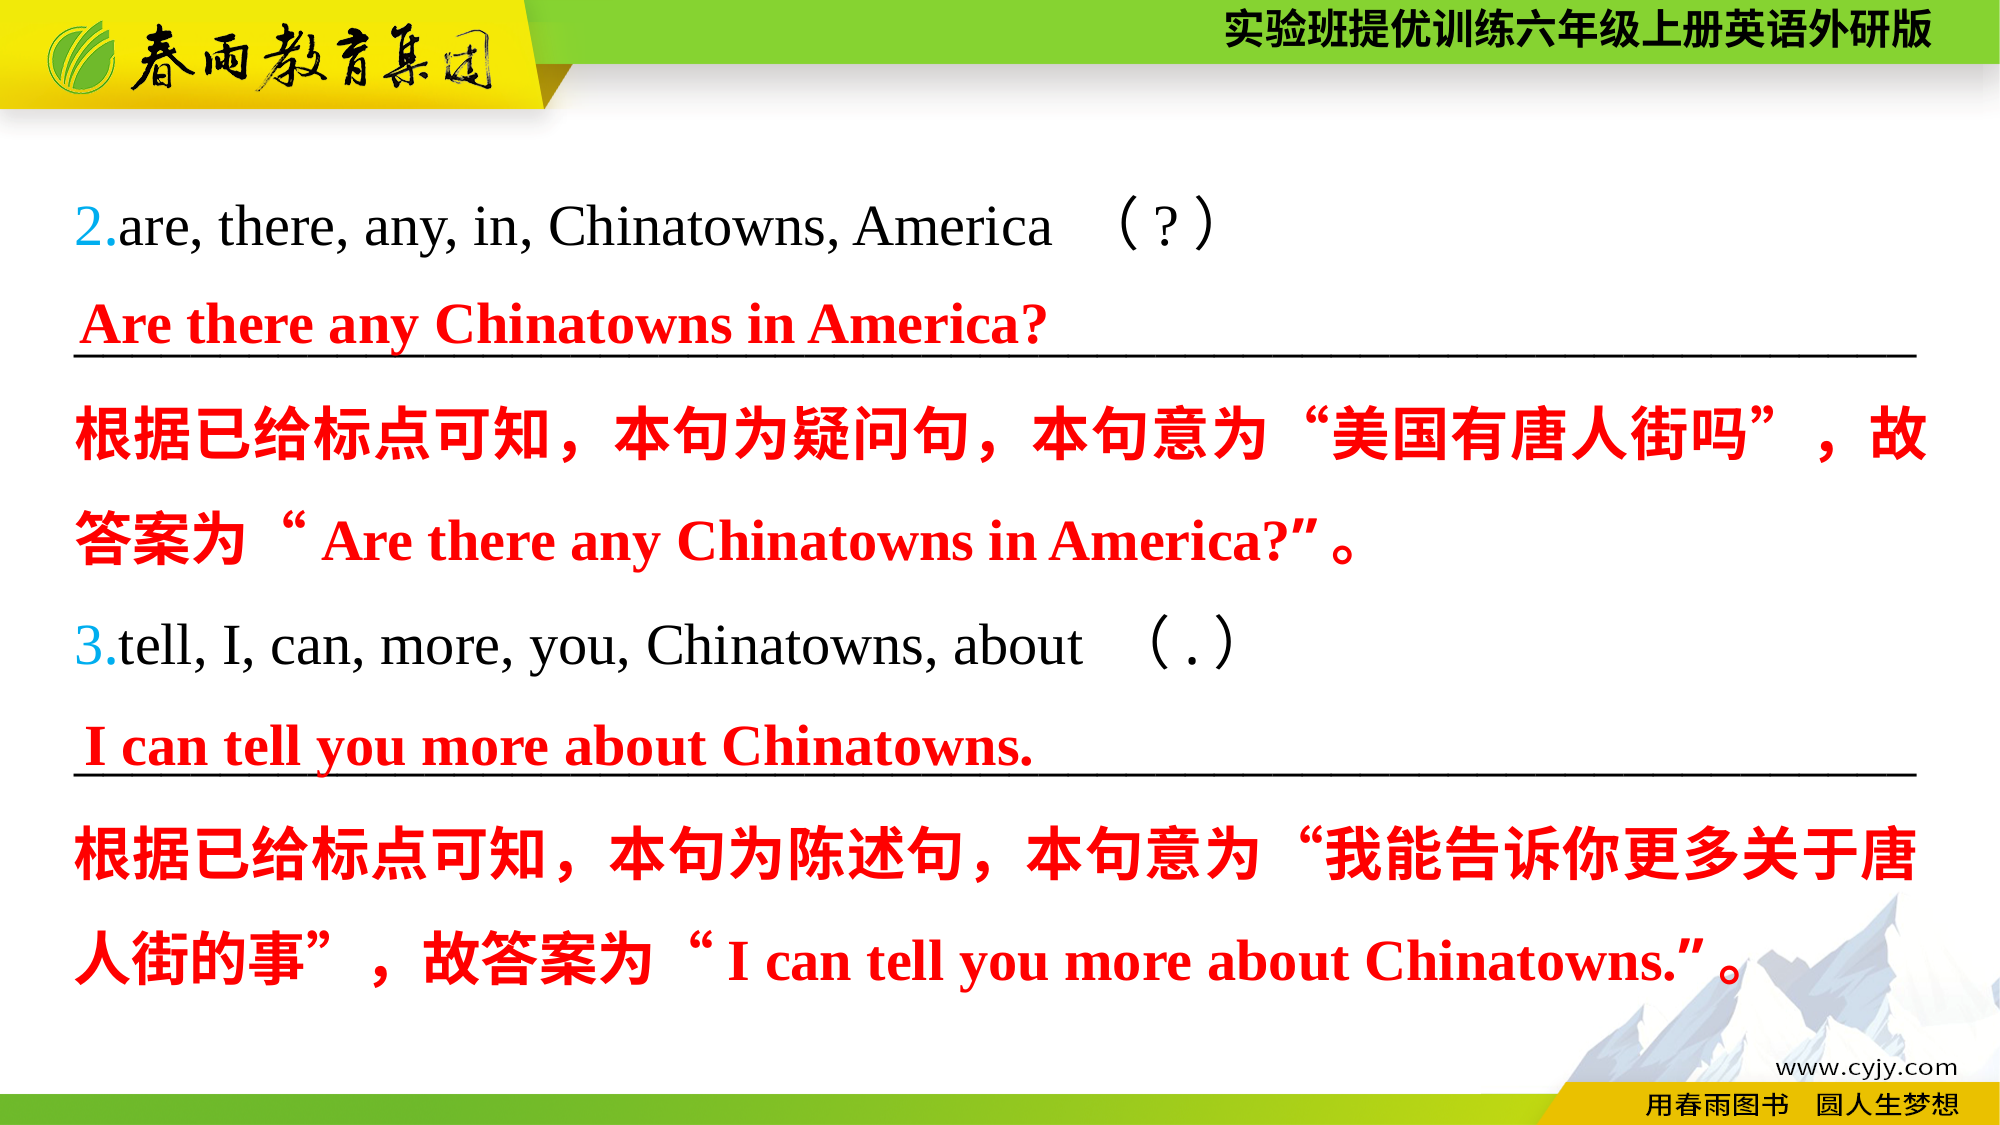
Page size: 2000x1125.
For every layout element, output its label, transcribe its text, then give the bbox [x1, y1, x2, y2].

text_box 根据已给标点可知，本句为疑问句，本句意为“美国有唐人街吗”，故答案为“Are there any Chinatowns in America?”。 [59, 354, 1944, 580]
list 2.are, there, any, in, Chinatowns, America （?） _______________________________________________________________ 3.tell, I, can, more, you, Chinatowns, about （.） _______________________________________________________________ [59, 144, 1944, 354]
text_box 根据已给标点可知，本句为陈述句，本句意为“我能告诉你更多关于唐人街的事”，故答案为“I can tell you more about Chinatowns.”。 [58, 774, 1935, 999]
text_box I can tell you more about Chinatowns. [69, 664, 1070, 785]
list 2.are, there, any, in, Chinatowns, America （?） _______________________________________________________________ 3.tell, I, can, more, you, Chinatowns, about （.） _______________________________________________________________ [59, 580, 1944, 783]
text_box Are there any Chinatowns in America? [64, 242, 1098, 354]
picture [0, 0, 2000, 1125]
